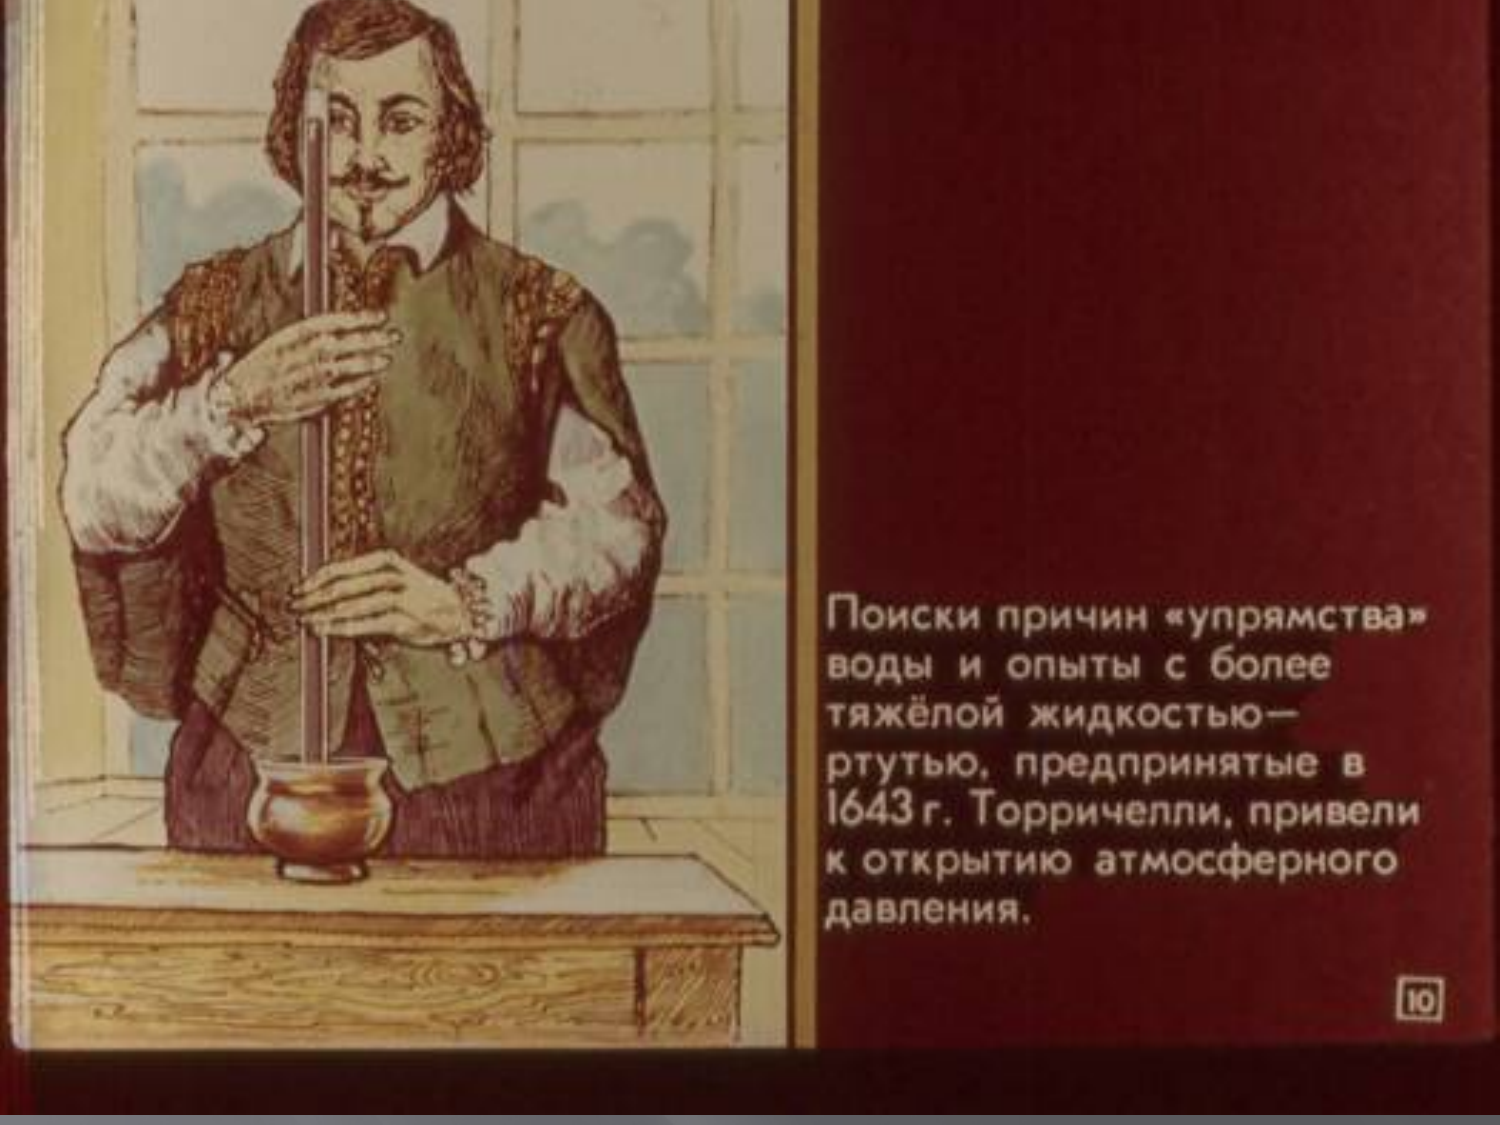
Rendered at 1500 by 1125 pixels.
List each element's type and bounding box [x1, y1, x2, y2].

list [0, 0, 1500, 1115]
